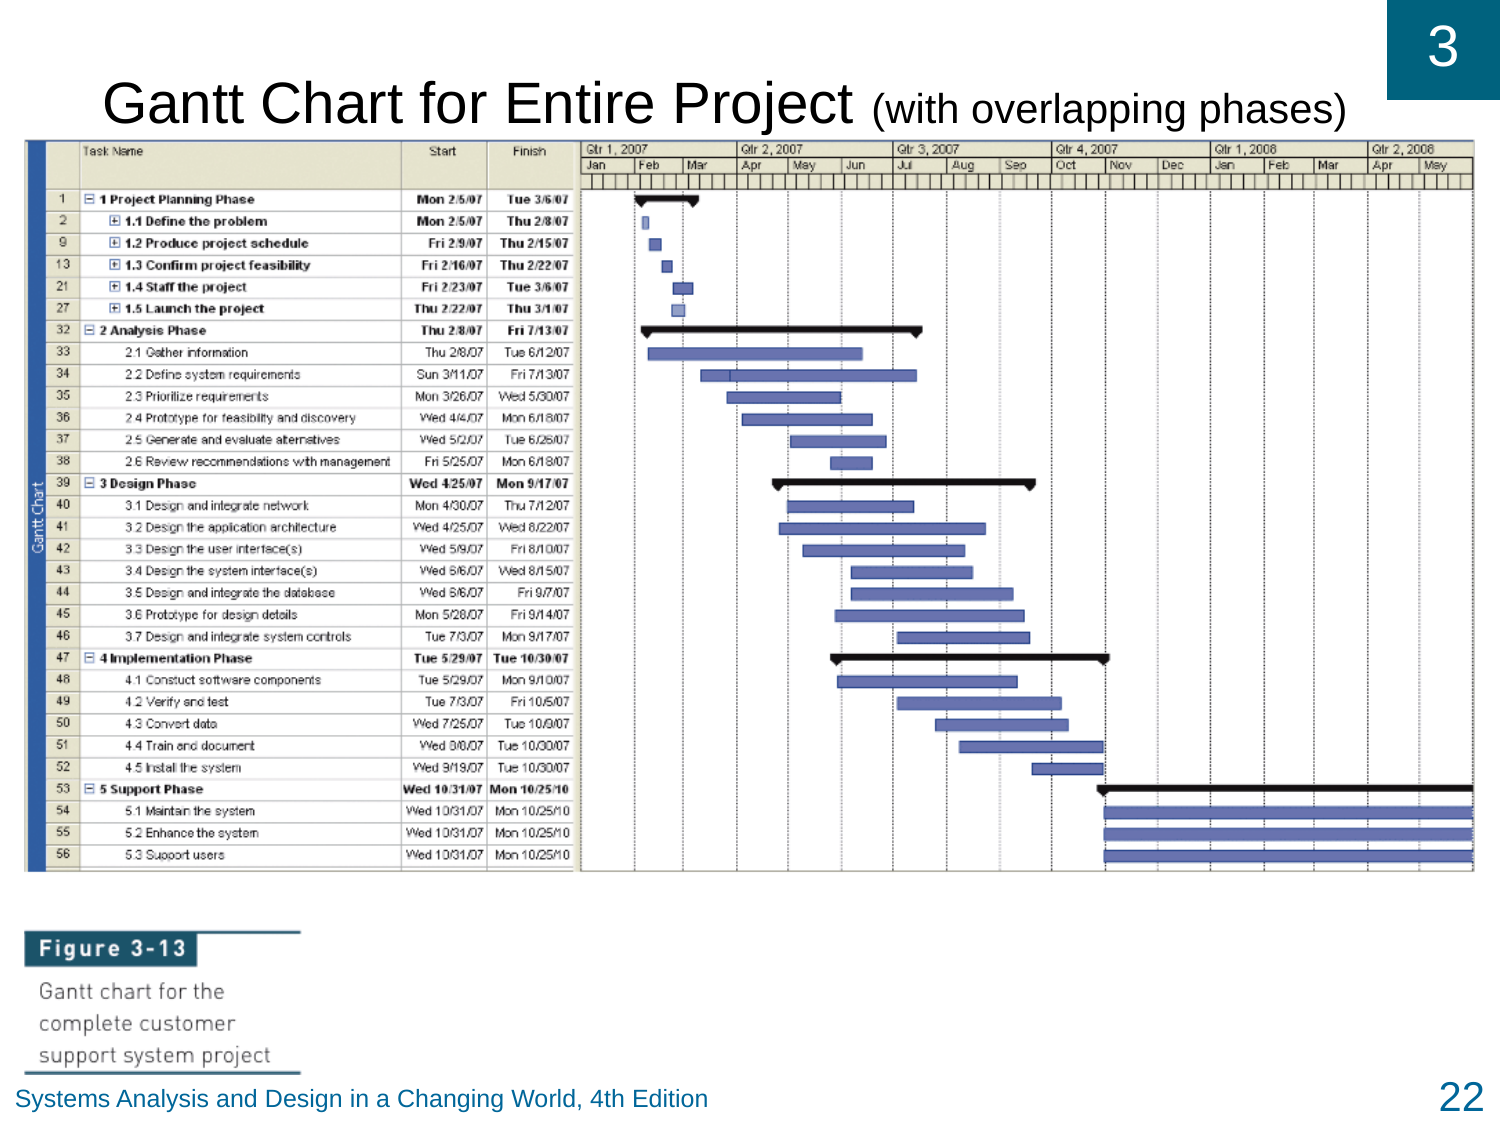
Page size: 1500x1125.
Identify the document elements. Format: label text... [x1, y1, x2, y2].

title Gantt Chart for Entire Project (with overlapping phases)‏ [74, 37, 1376, 137]
slide_number 22 [1149, 1062, 1500, 1125]
picture [24, 138, 1476, 1075]
footer Systems Analysis and Design in a Changing World, 4th Edition [0, 1074, 1138, 1125]
